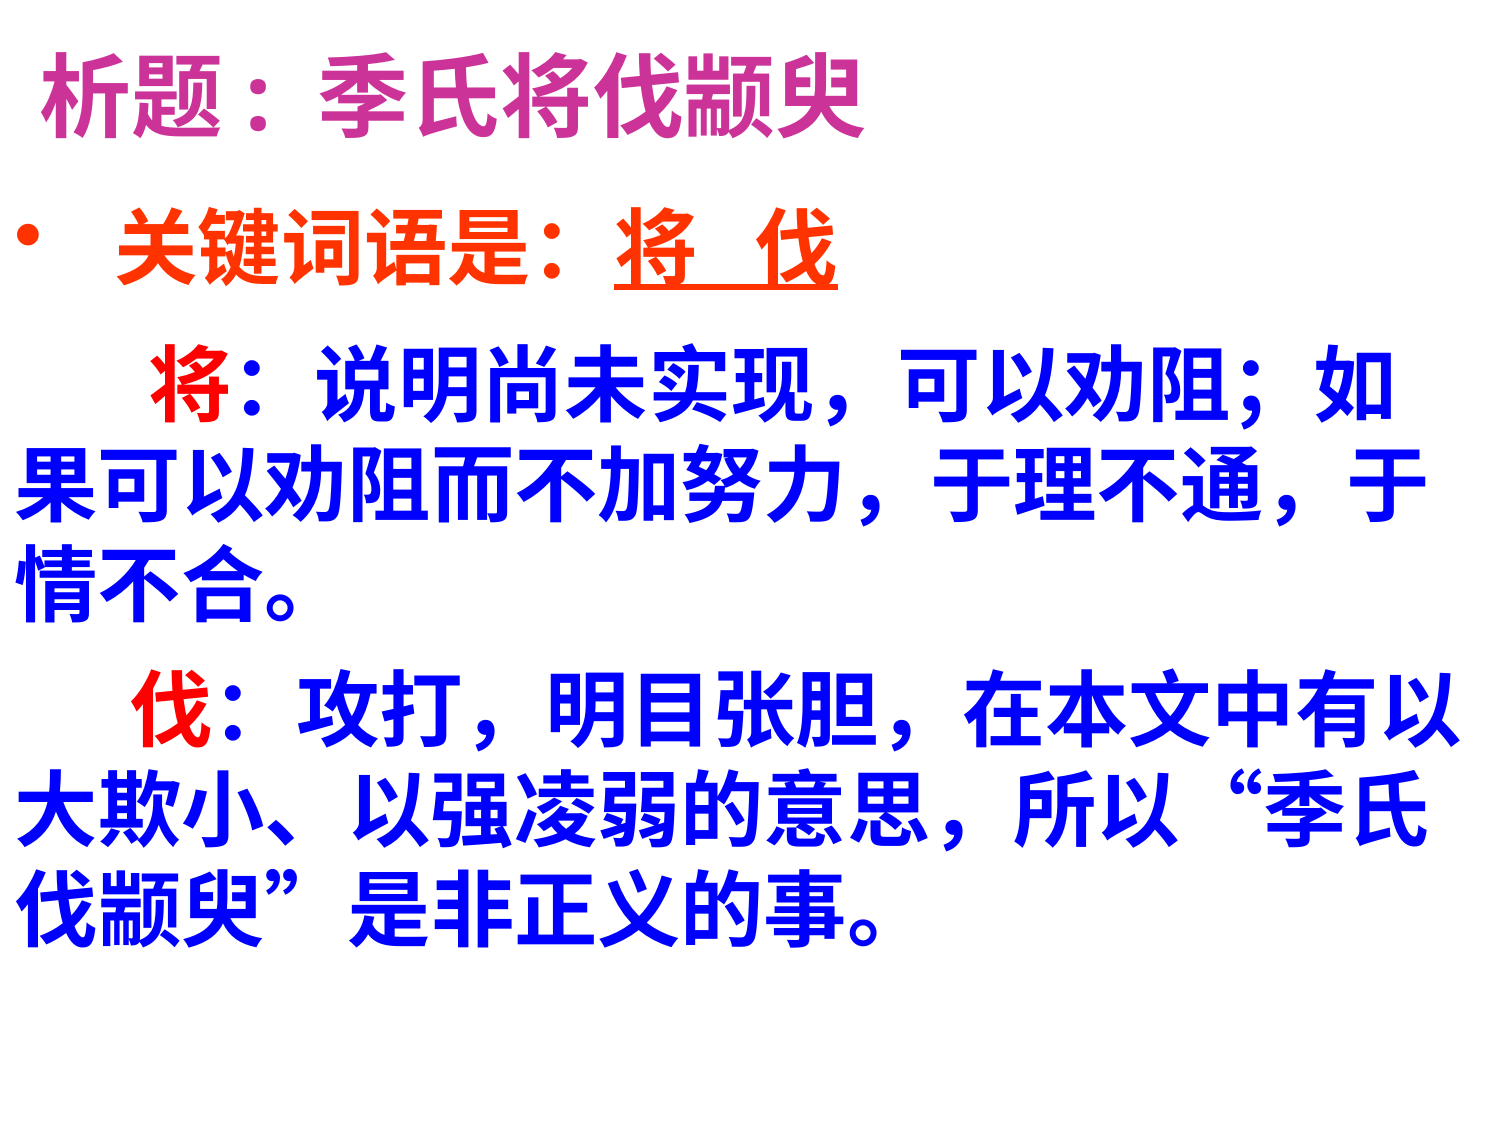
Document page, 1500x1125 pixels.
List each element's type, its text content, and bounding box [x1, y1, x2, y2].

text_box 伐：攻打，明目张胆，在本文中有以大欺小、以强凌弱的意思，所以“季氏伐颛臾”是非正义的事。 [0, 650, 1500, 965]
text_box 将：说明尚未实现，可以劝阻；如果可以劝阻而不加努力，于理不通，于情不合。 [0, 324, 1475, 640]
list 关键词语是：将 伐 [0, 187, 1276, 324]
title 析题: 季氏将伐颛臾 [24, 0, 1301, 188]
